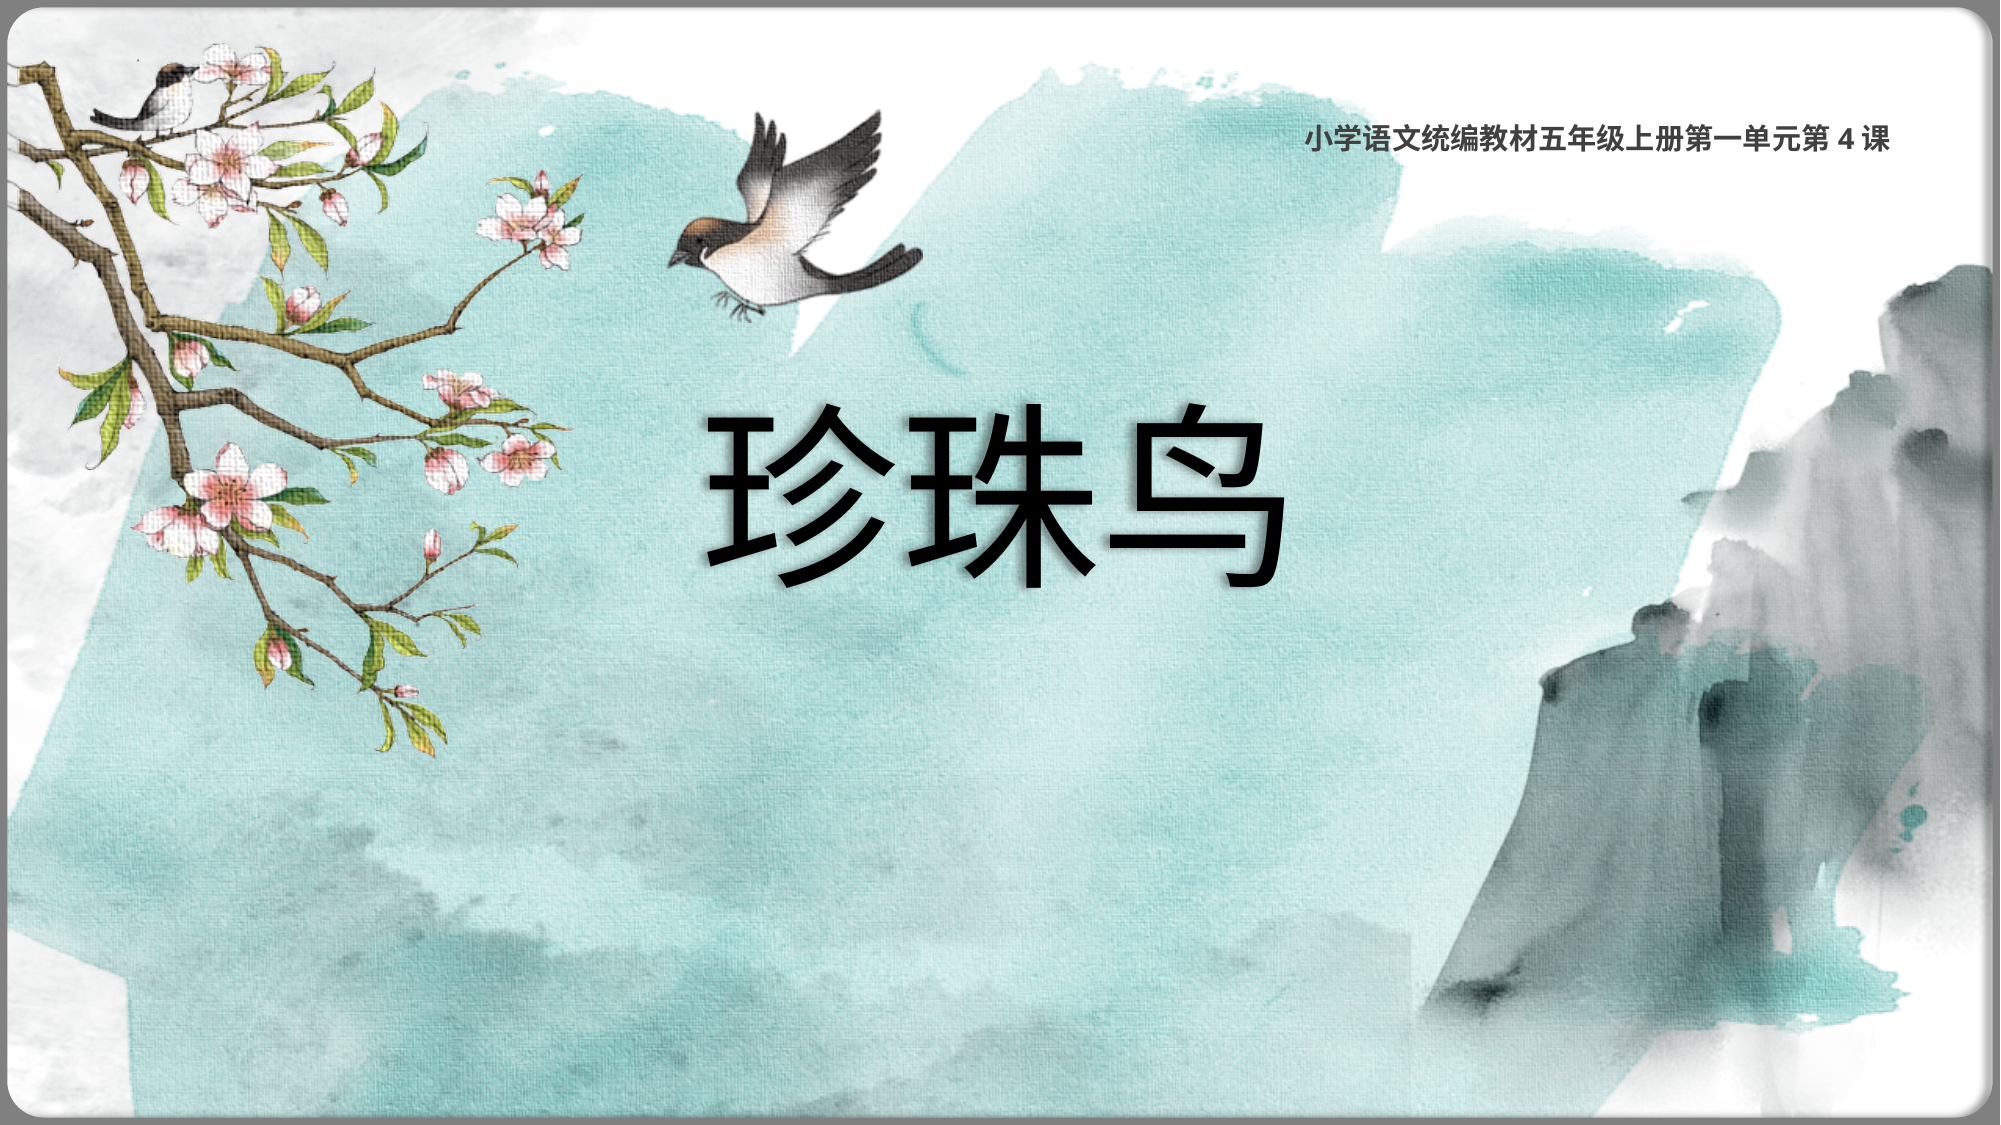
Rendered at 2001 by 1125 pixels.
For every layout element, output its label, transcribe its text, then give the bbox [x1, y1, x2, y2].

picture [7, 8, 1992, 1117]
text_box 小学语文统编教材五年级上册第一单元第4课 [1289, 112, 1906, 163]
text_box 珍珠鸟 [627, 365, 1373, 621]
